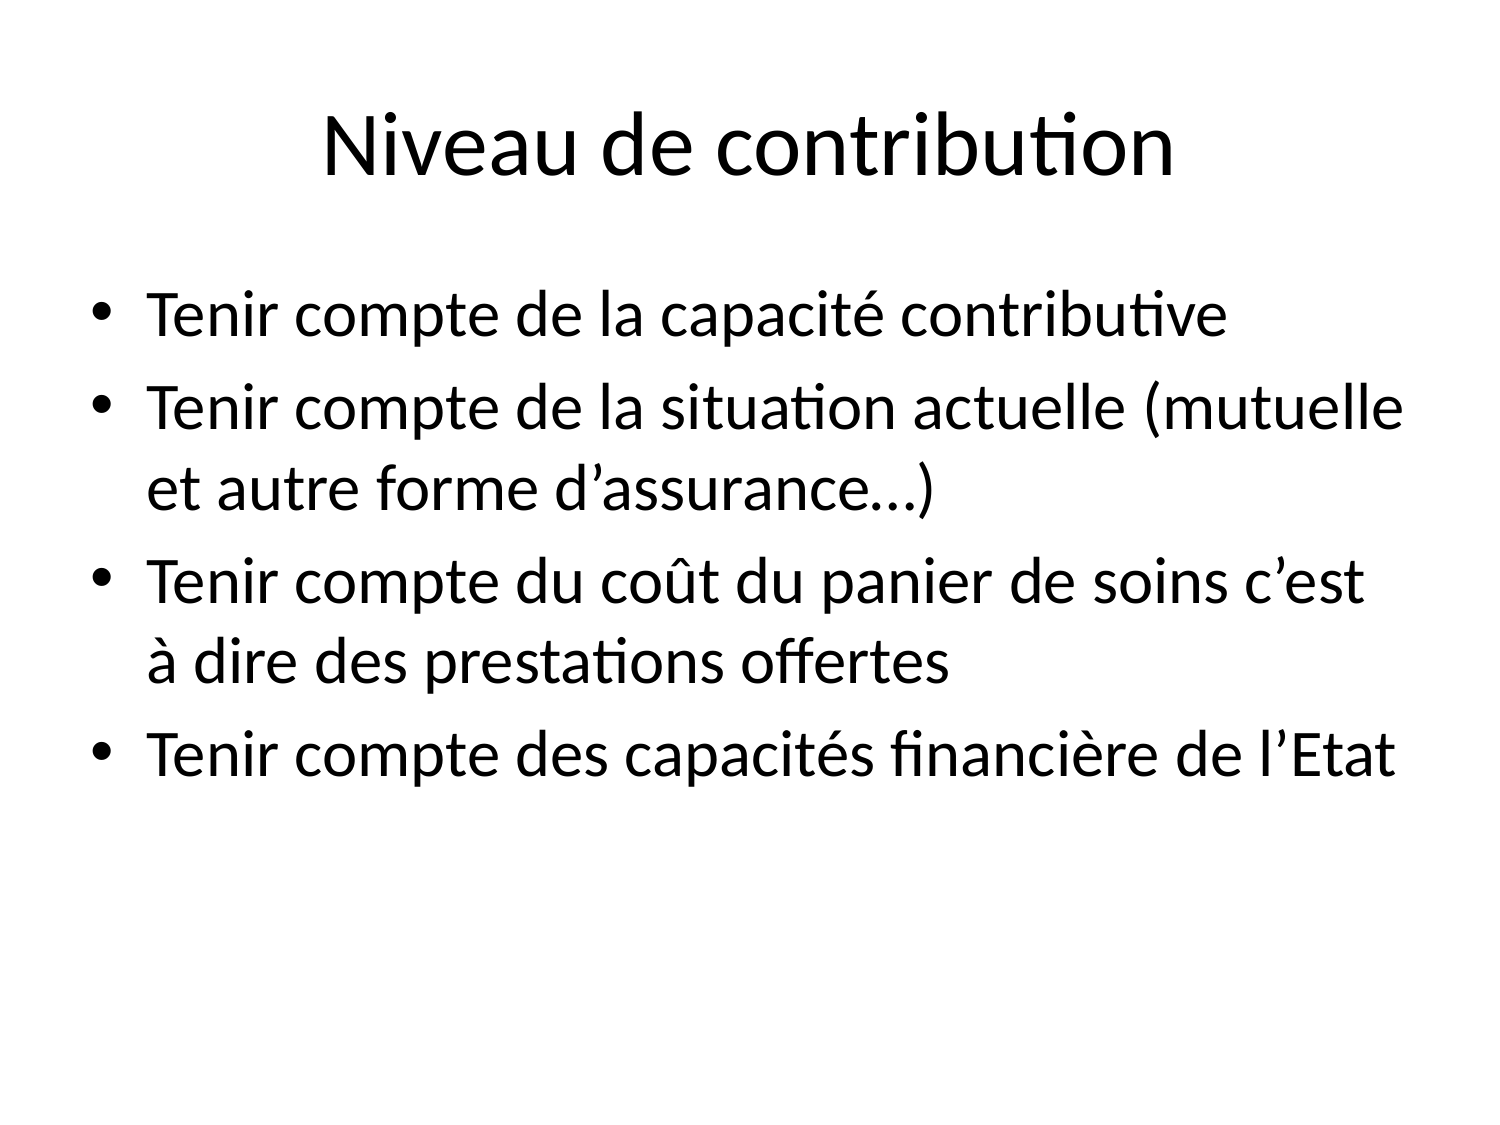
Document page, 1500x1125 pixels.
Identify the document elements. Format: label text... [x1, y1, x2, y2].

title Niveau de contribution [75, 45, 1425, 233]
list Tenir compte de la capacité contributive Tenir compte de la situation actuelle (mutuelle et autre forme d’assurance…) Tenir compte du coût du panier de soins c’est à dire des prestations offertes Tenir compte des capacités financière de l’Etat [75, 262, 1425, 1005]
